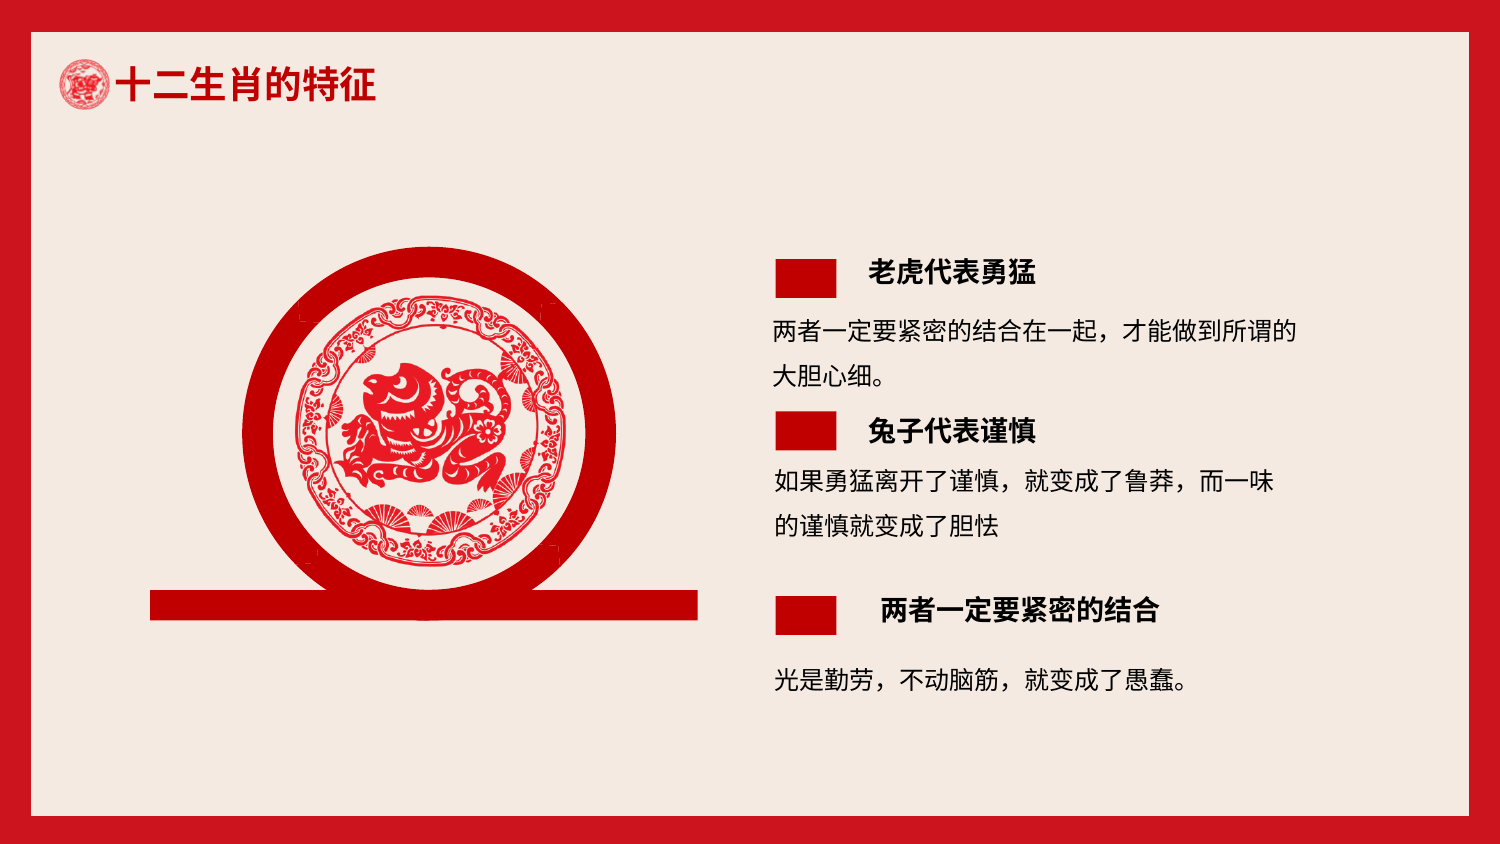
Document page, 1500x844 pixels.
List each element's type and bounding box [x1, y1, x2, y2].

text_box [759, 585, 1405, 698]
text_box [149, 246, 698, 621]
picture [57, 55, 114, 112]
text_box [759, 406, 1296, 550]
text_box [757, 246, 1313, 400]
